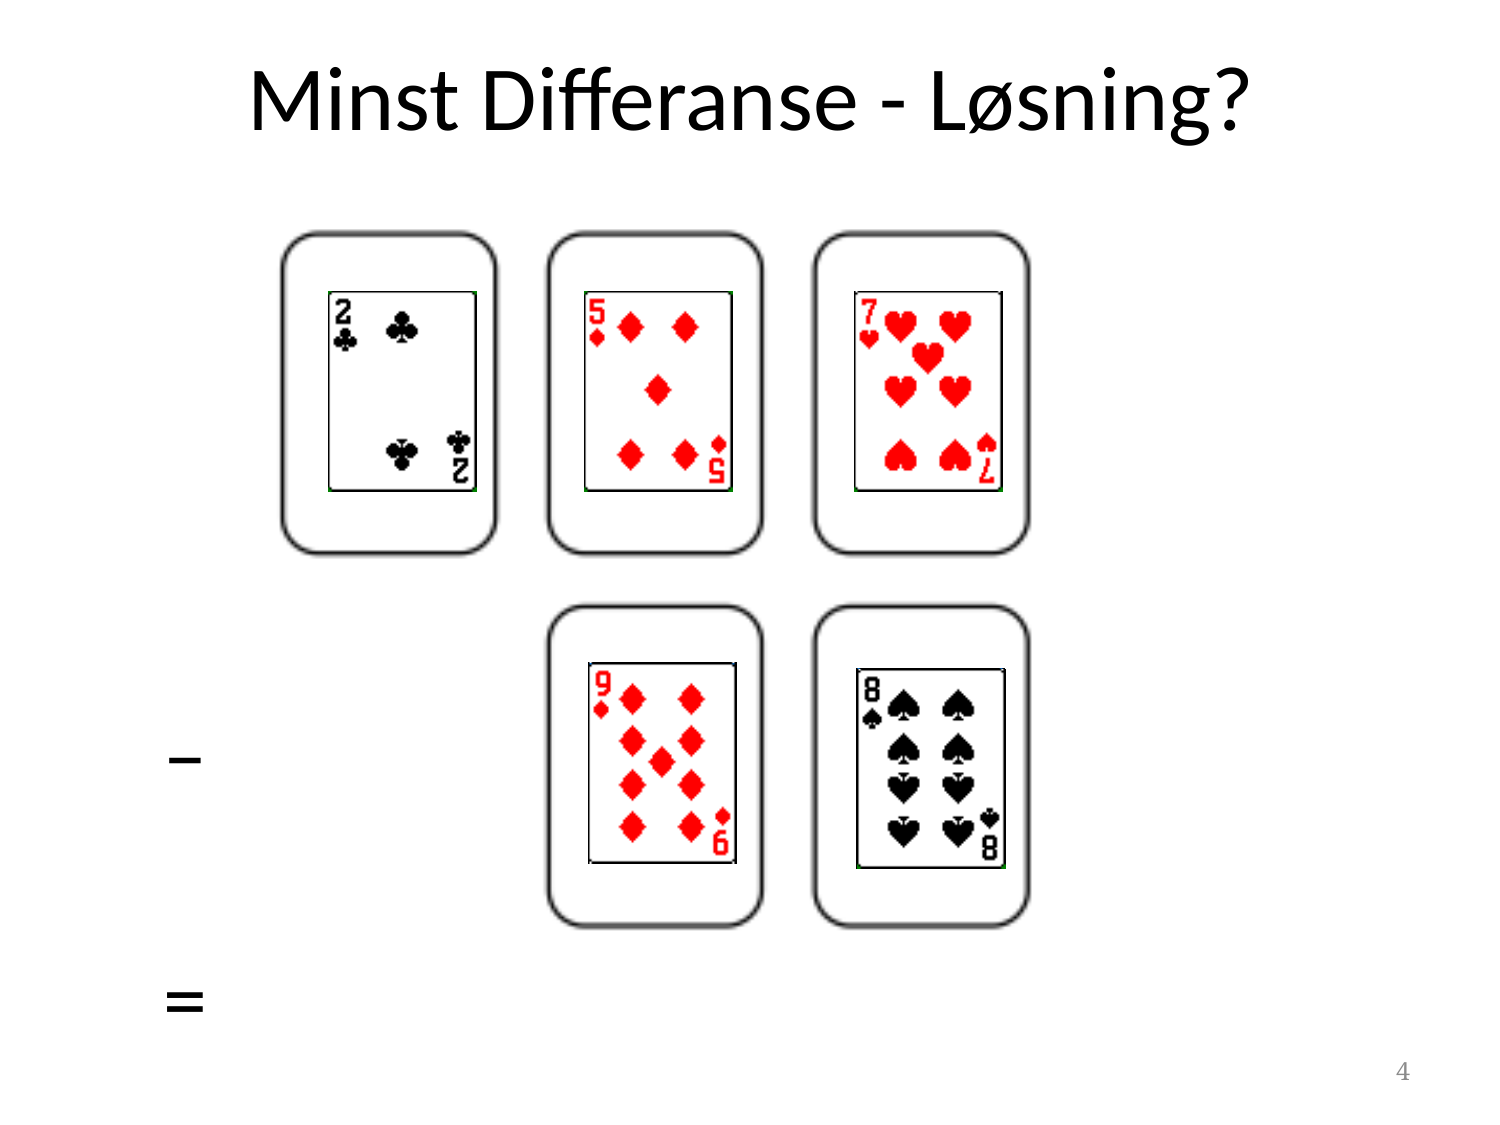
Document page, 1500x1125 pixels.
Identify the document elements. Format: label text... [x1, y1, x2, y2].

picture [221, 201, 1090, 972]
slide_number 4 [1074, 1042, 1425, 1103]
text_box = [97, 934, 274, 1056]
text_box – [97, 690, 216, 812]
title Minst Differanse - Løsning? [76, 0, 1427, 188]
